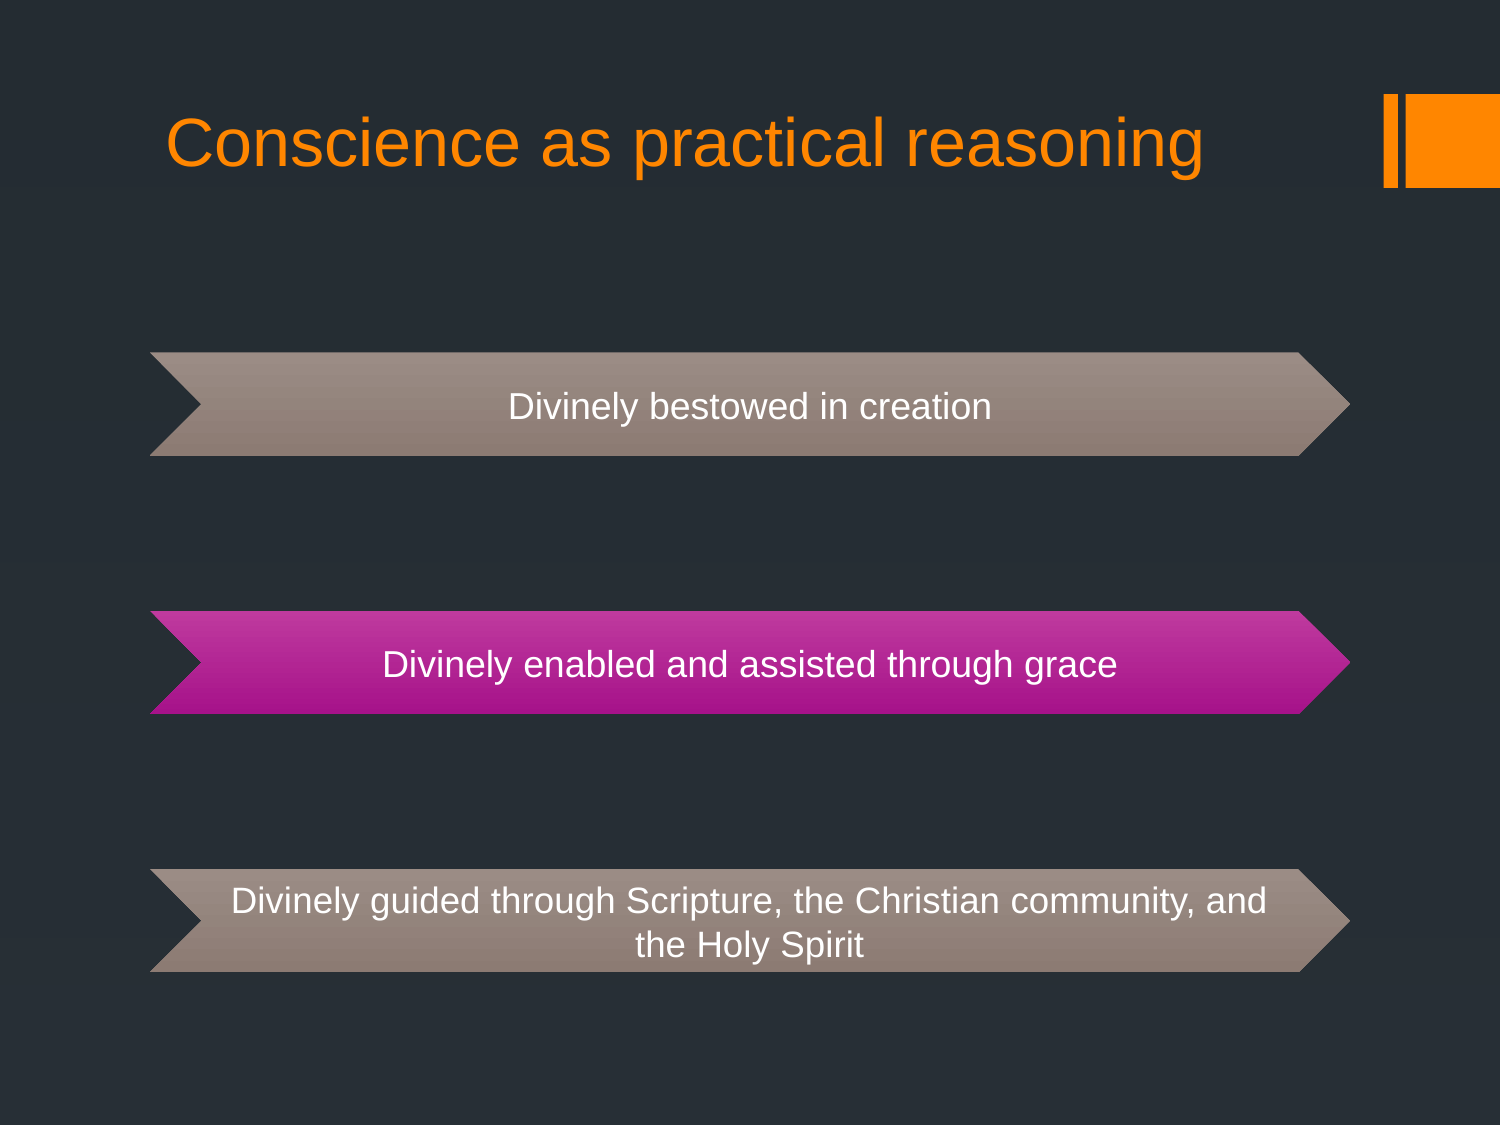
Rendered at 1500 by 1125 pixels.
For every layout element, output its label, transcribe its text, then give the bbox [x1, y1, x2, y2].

title Conscience as practical reasoning [150, 37, 1350, 188]
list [149, 274, 1351, 1051]
